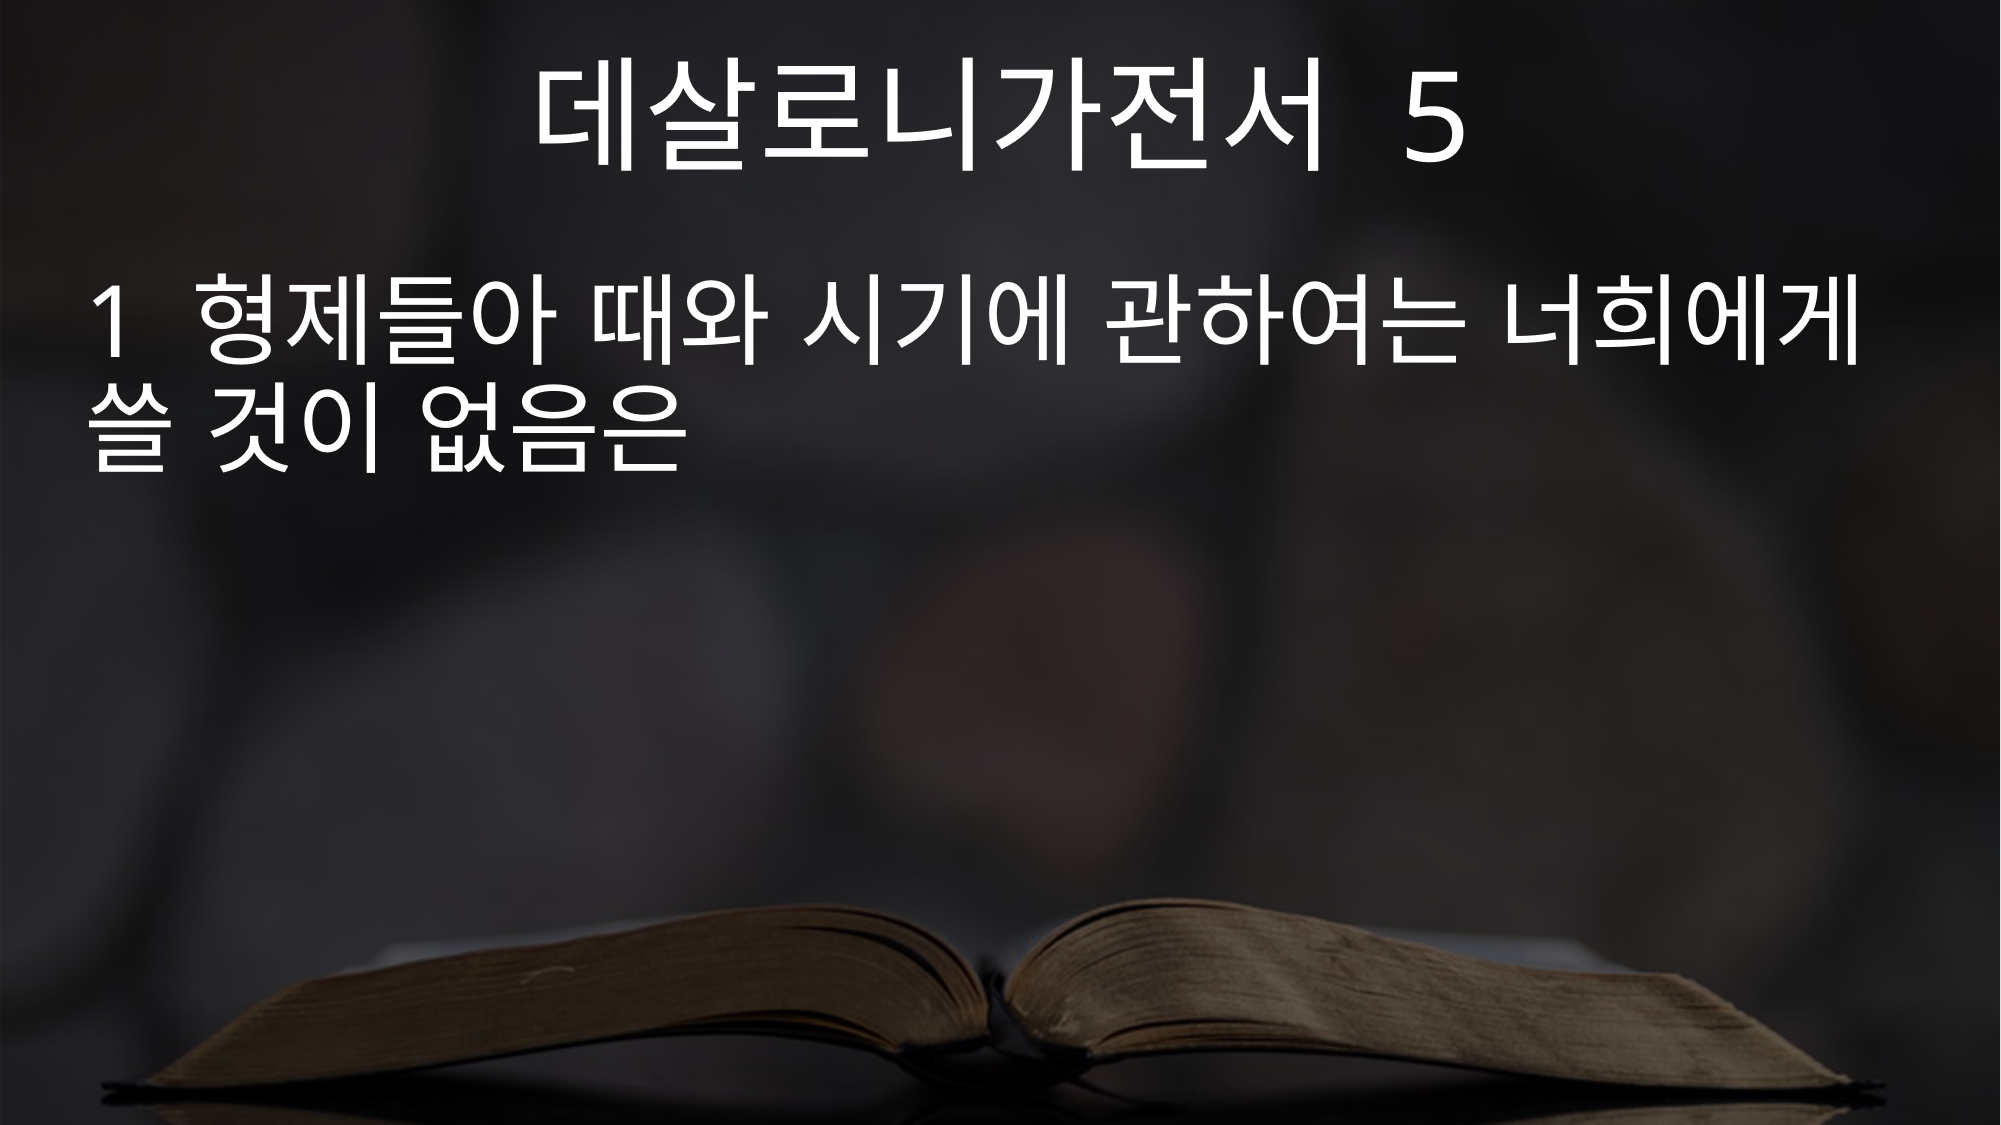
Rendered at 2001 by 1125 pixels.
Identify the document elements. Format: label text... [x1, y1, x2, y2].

list 1 형제들아 때와 시기에 관하여는 너희에게 쓸 것이 없음은 [69, 263, 1953, 423]
footer 데살로니가전서 5 [0, 32, 2000, 192]
picture [0, 0, 2001, 1125]
